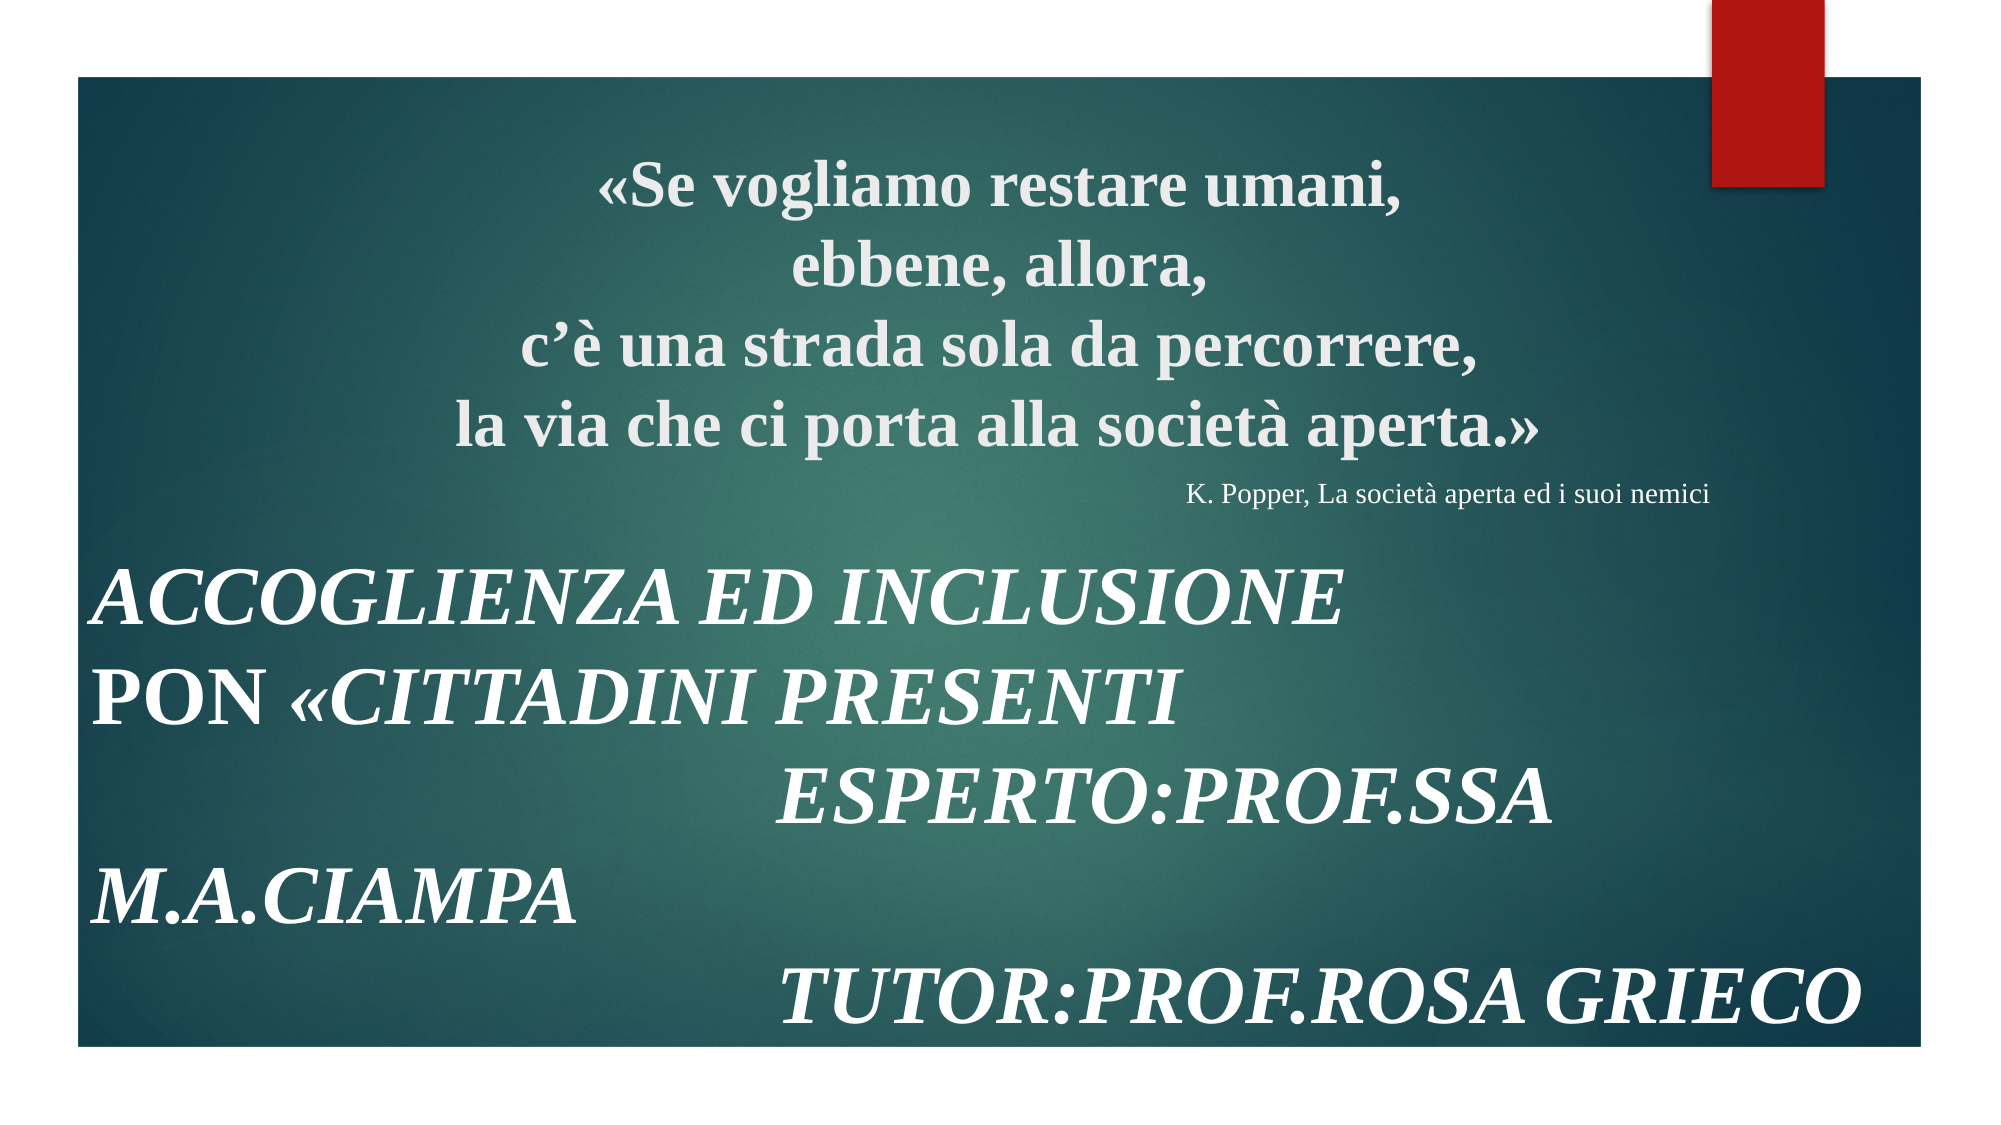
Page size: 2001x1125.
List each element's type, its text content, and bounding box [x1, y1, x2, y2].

text_box Accoglienza ed Inclusione PON «Cittadini Presenti Esperto:prof.ssa M.A.Ciampa Tutor:prof.Rosa Grieco [77, 533, 1919, 1048]
title «Se vogliamo restare umani, ebbene, allora, c’è una strada sola da percorrere, la via che ci porta alla società aperta.» [349, 103, 1651, 468]
text_box K. Popper, La società aperta ed i suoi nemici [1171, 467, 1896, 518]
